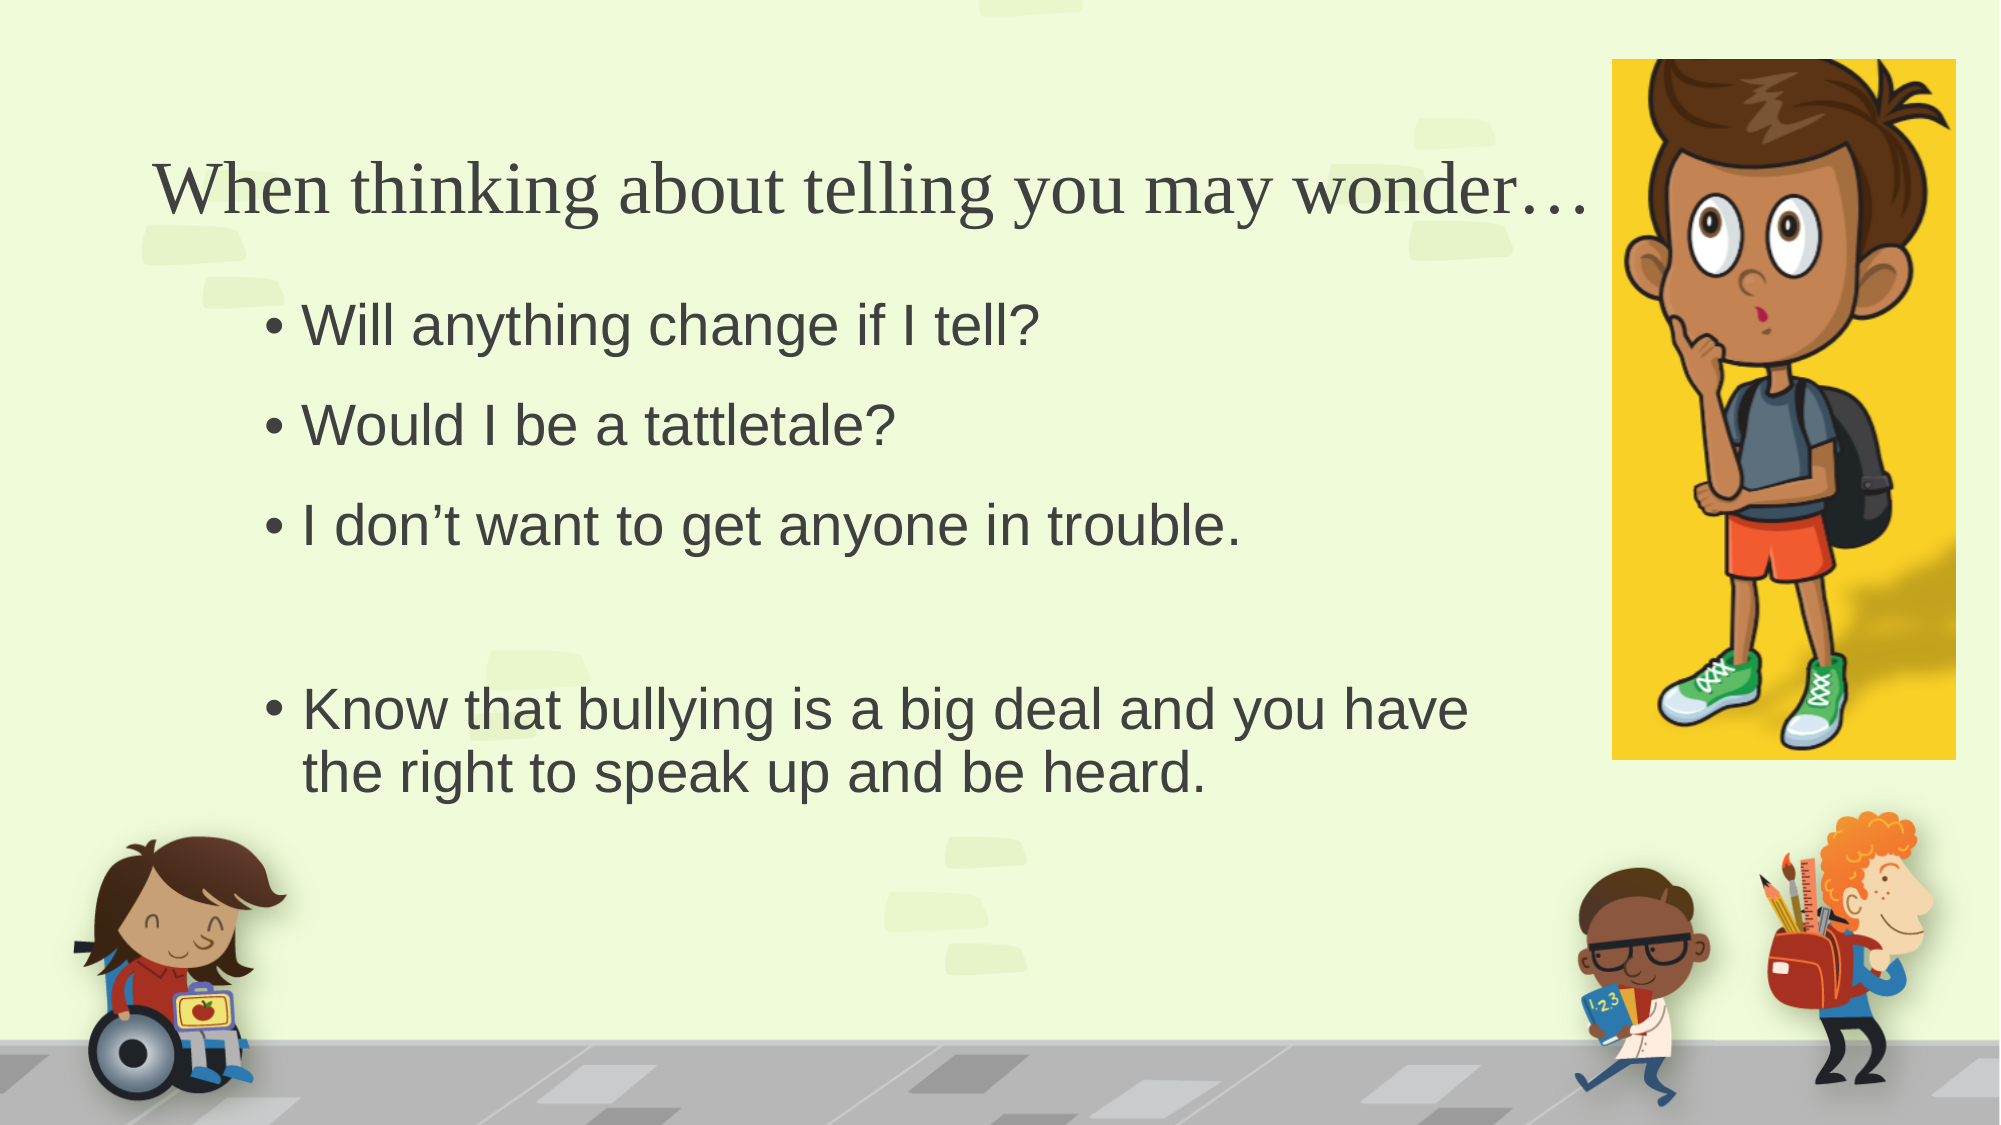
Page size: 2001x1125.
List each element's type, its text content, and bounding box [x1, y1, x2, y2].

title When thinking about telling you may wonder… [137, 59, 1612, 238]
list • Will anything change if I tell? • Would I be a tattletale? • I don’t want to get anyone in trouble. Know that bullying is a big deal and you have the right to speak up and be heard. [249, 287, 1575, 870]
picture [0, 0, 2000, 1125]
